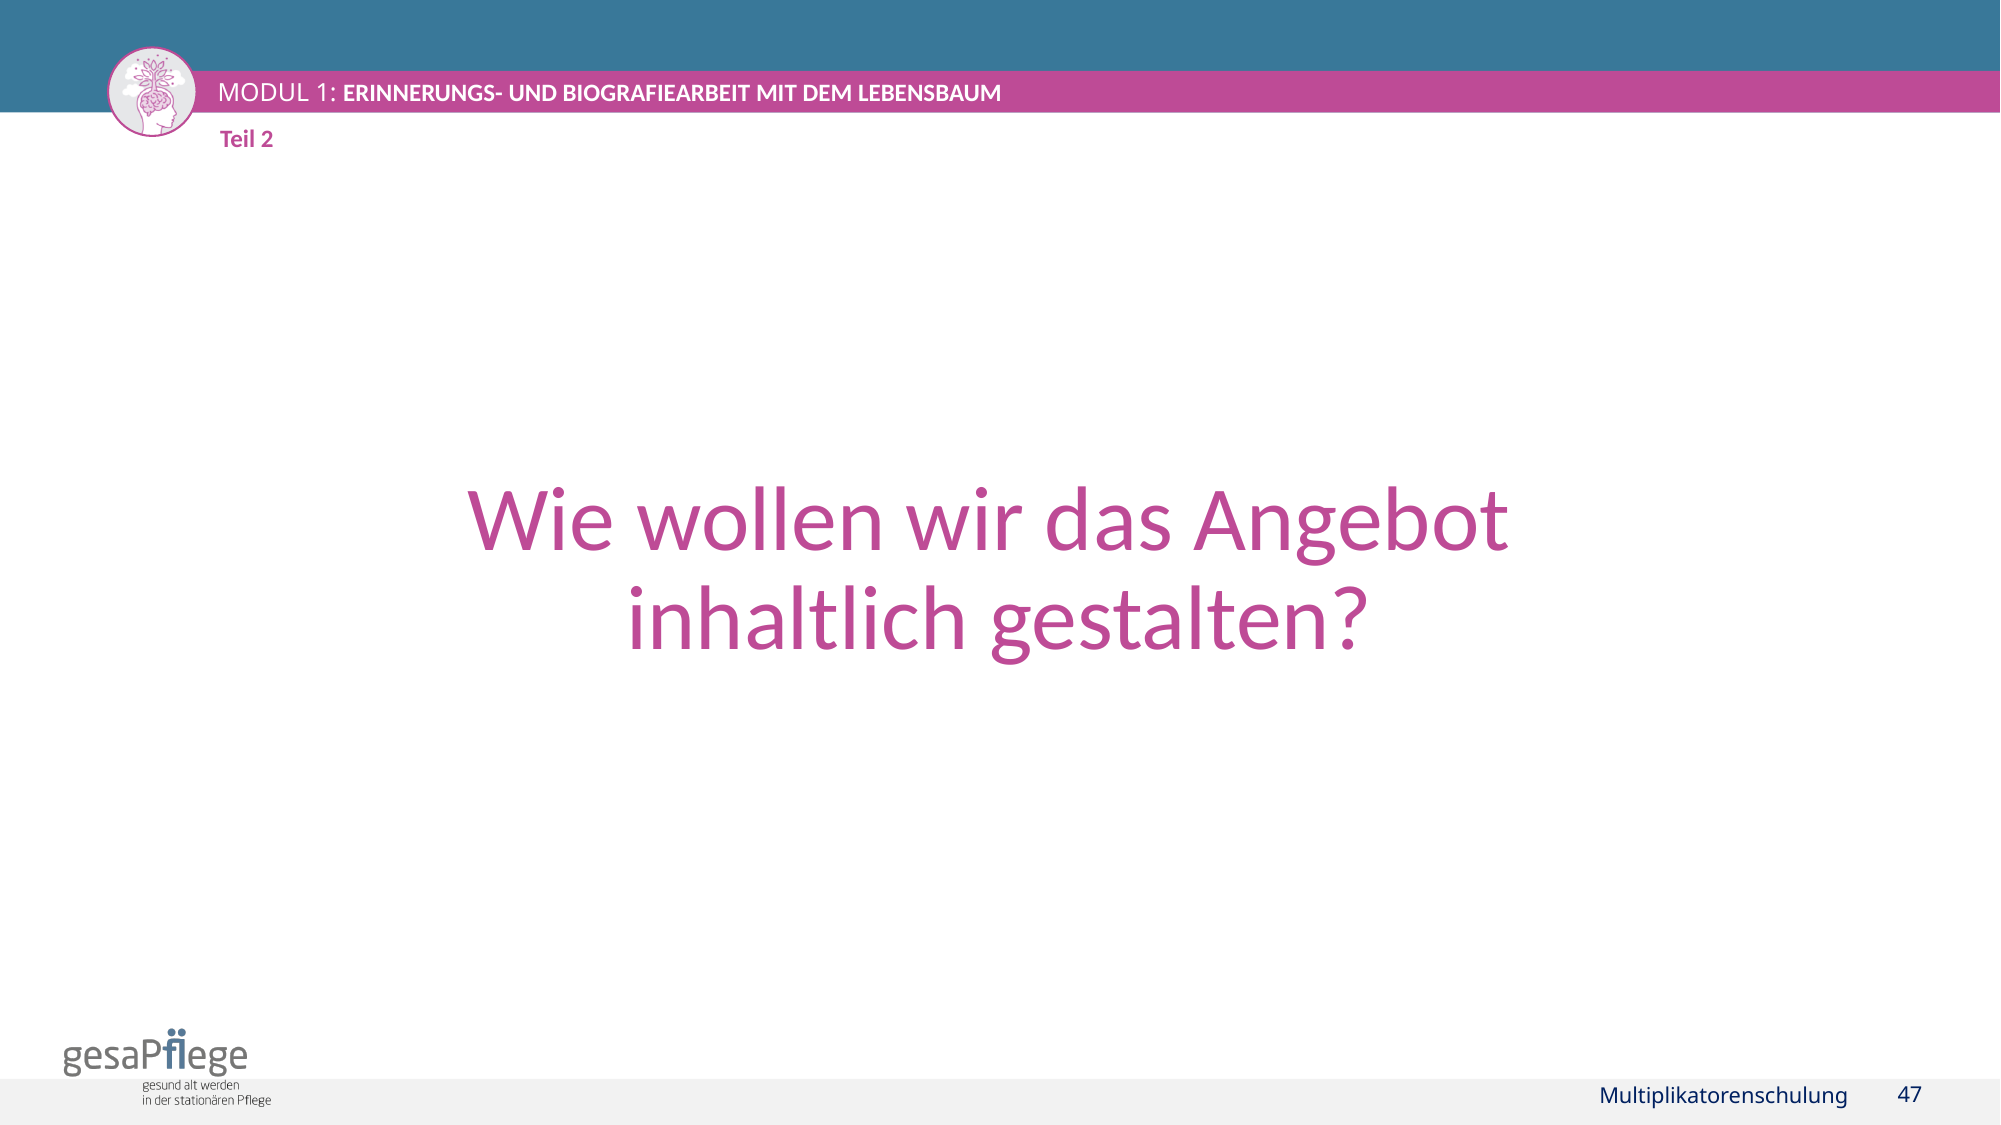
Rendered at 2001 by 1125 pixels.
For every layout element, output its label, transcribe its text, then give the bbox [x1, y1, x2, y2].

picture [62, 1027, 272, 1108]
list Teil 2 [208, 120, 428, 153]
slide_number 47 [1863, 1076, 1938, 1114]
footer Multiplikatorenschulung [1111, 1076, 1863, 1114]
subtitle Wie wollen wir das Angebot inhaltlich gestalten? [79, 184, 1921, 953]
